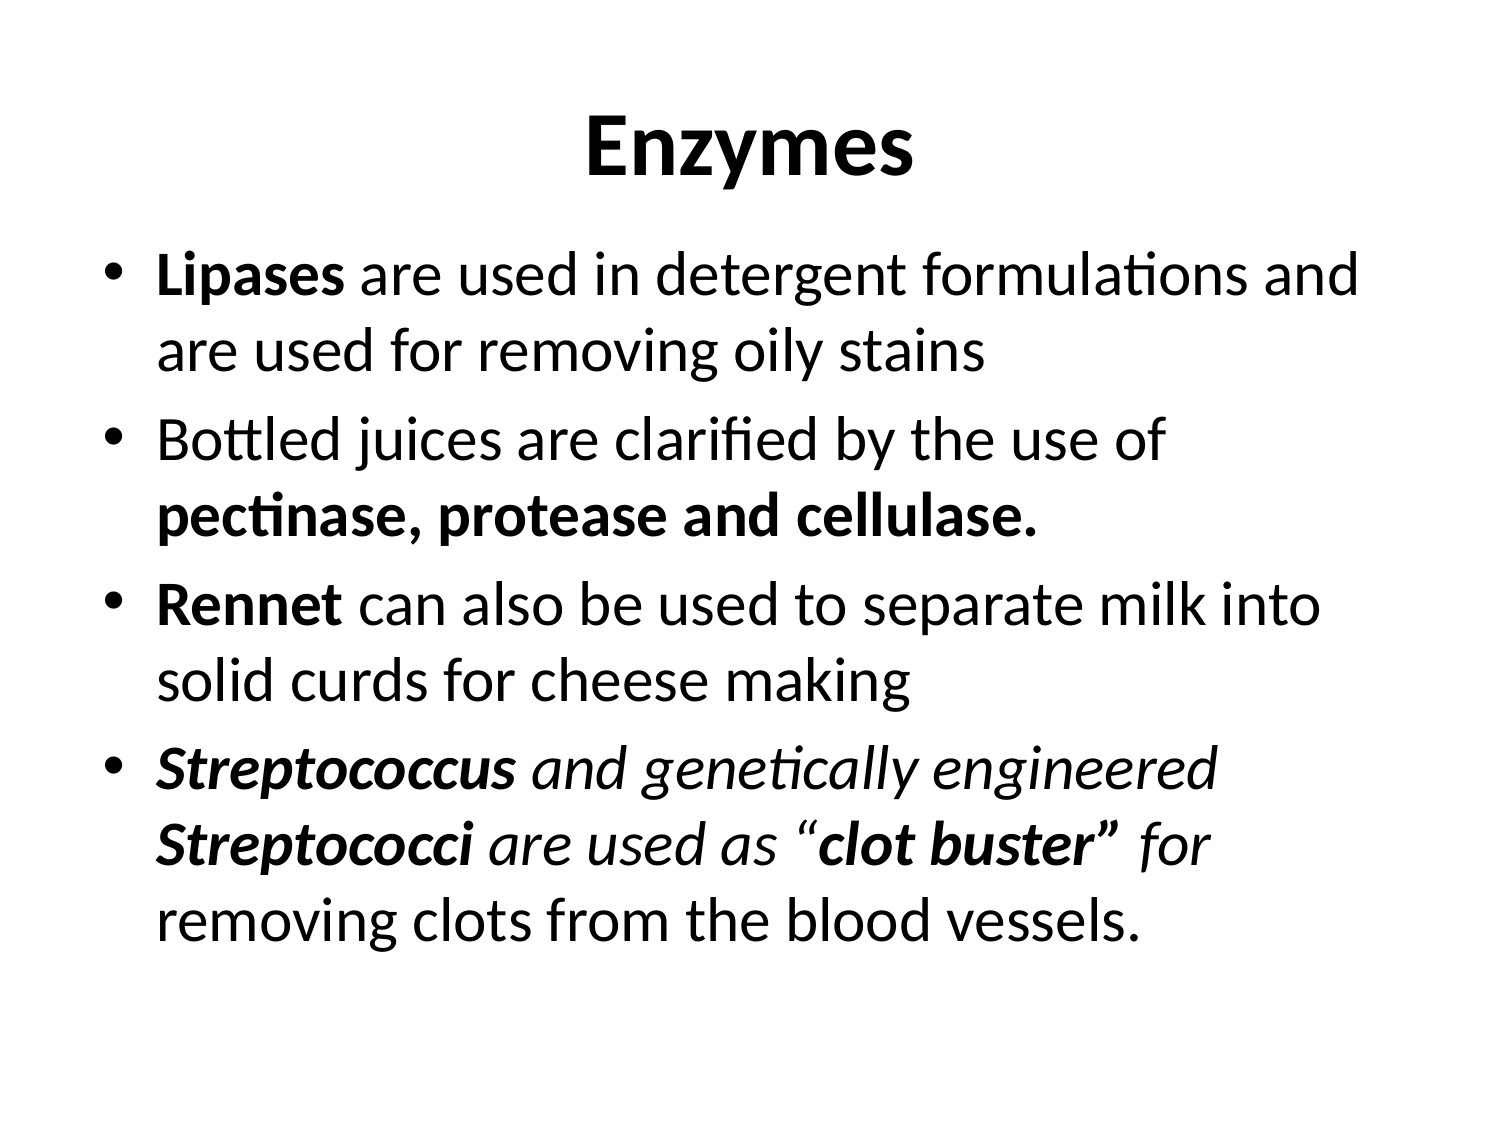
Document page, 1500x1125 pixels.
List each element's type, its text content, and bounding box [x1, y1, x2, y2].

list Lipases are used in detergent formulations and are used for removing oily stains Bottled juices are clarified by the use of pectinase, protease and cellulase. Rennet can also be used to separate milk into solid curds for cheese making Streptococcus and genetically engineered Streptococci are used as “clot buster” for removing clots from the blood vessels. [87, 224, 1438, 968]
title Enzymes [75, 45, 1425, 233]
